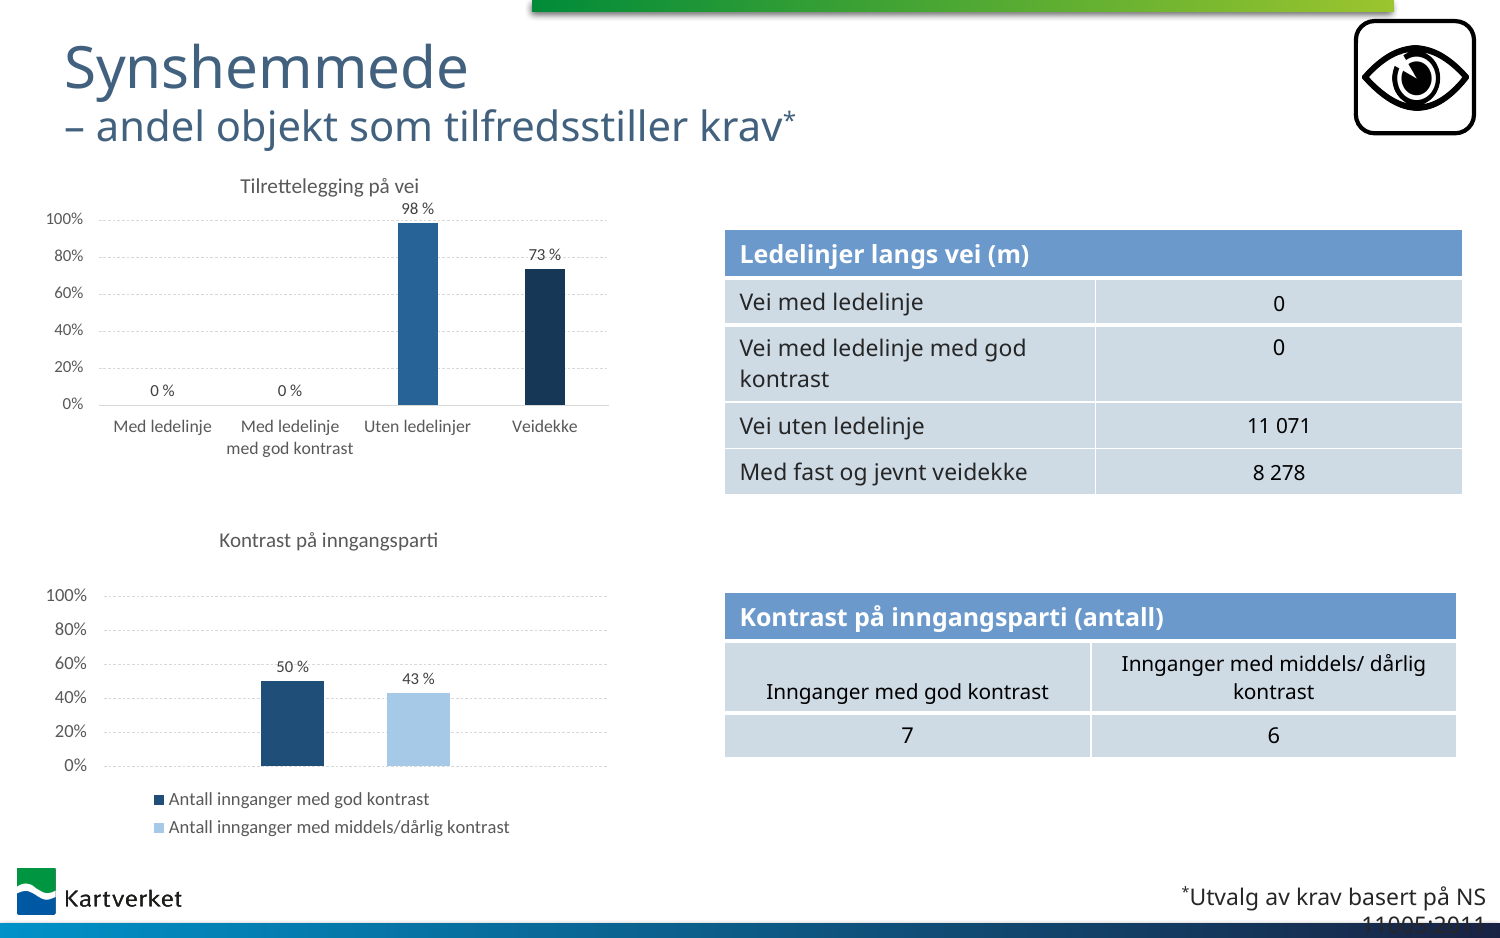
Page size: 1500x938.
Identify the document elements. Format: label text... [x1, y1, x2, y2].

table_cell Innganger med middels/ dårlig kontrast [1092, 643, 1456, 711]
table_cell 0 [1096, 327, 1462, 401]
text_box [1355, 20, 1475, 134]
table_header Ledelinjer langs vei (m) [725, 230, 1462, 276]
text_box *Utvalg av krav basert på NS 11005:2011 [1068, 873, 1500, 938]
table_cell 6 [1092, 715, 1456, 757]
table_cell 11 071 [1096, 403, 1462, 448]
picture [41, 520, 617, 846]
table_cell Vei med ledelinje [725, 280, 1095, 323]
text_box Synshemmede – andel objekt som tilfredsstiller krav* [49, 24, 1431, 158]
table_cell Med fast og jevnt veidekke [725, 449, 1095, 494]
table_cell Innganger med god kontrast [725, 643, 1090, 711]
table_cell 7 [725, 715, 1090, 757]
table_cell 8 278 [1096, 449, 1462, 494]
table_cell Vei uten ledelinje [725, 403, 1095, 448]
table_header Kontrast på inngangsparti (antall) [725, 593, 1456, 639]
table_cell Vei med ledelinje med god kontrast [725, 327, 1095, 401]
table_cell 0 [1096, 280, 1462, 323]
picture [41, 166, 619, 492]
